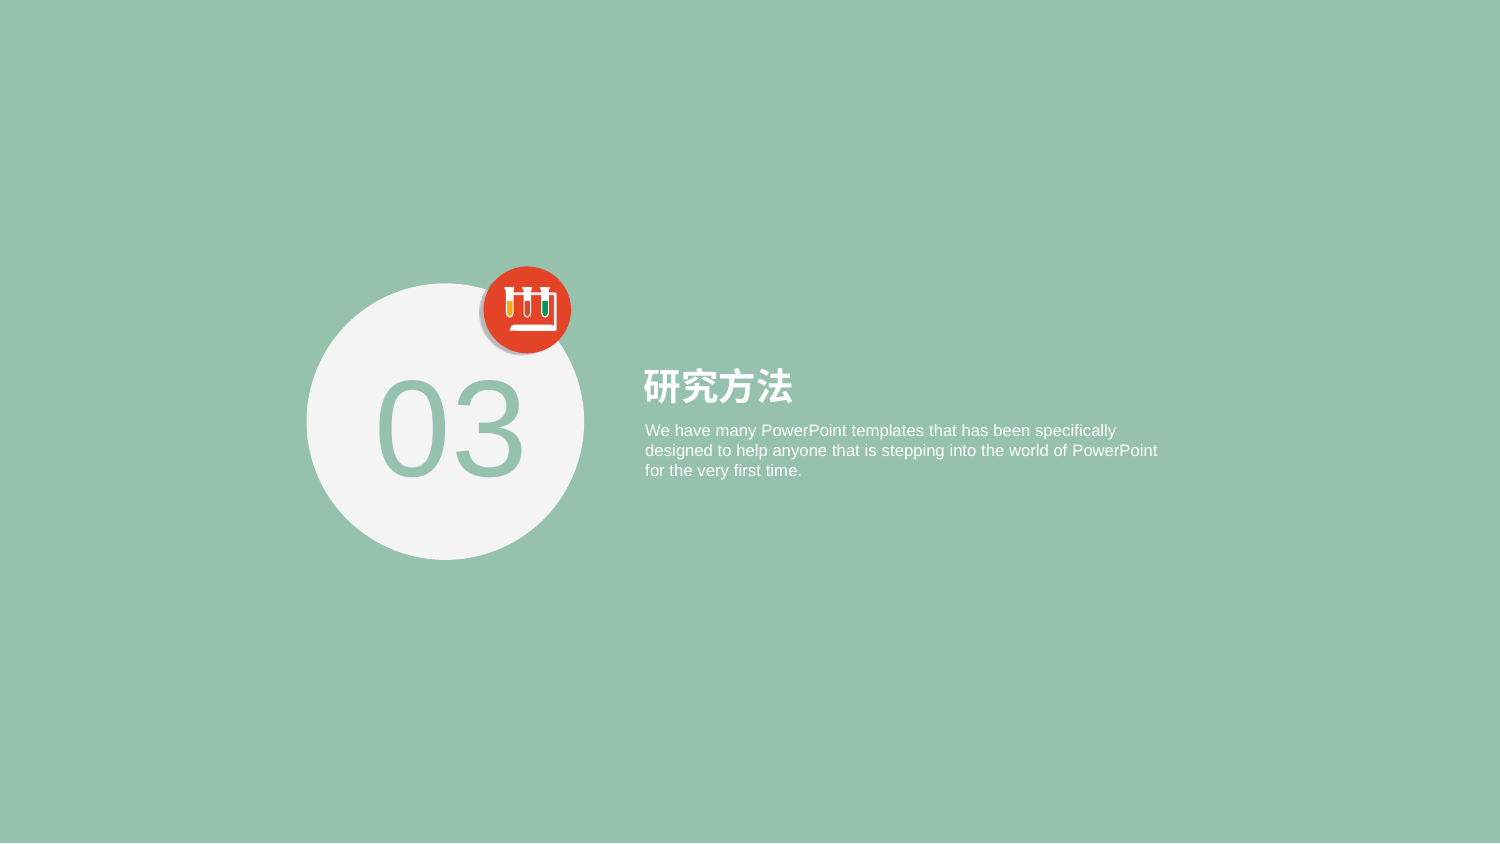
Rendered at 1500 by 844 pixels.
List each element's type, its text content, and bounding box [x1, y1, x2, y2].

text_box [306, 283, 551, 560]
text_box 03 [348, 331, 554, 512]
text_box We have many PowerPoint templates that has been specifically designed to help anyone that is stepping into the world of PowerPoint for the very first time. [630, 412, 1174, 487]
text_box [554, 361, 585, 508]
text_box 研究方法 [643, 362, 1135, 408]
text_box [483, 266, 572, 354]
